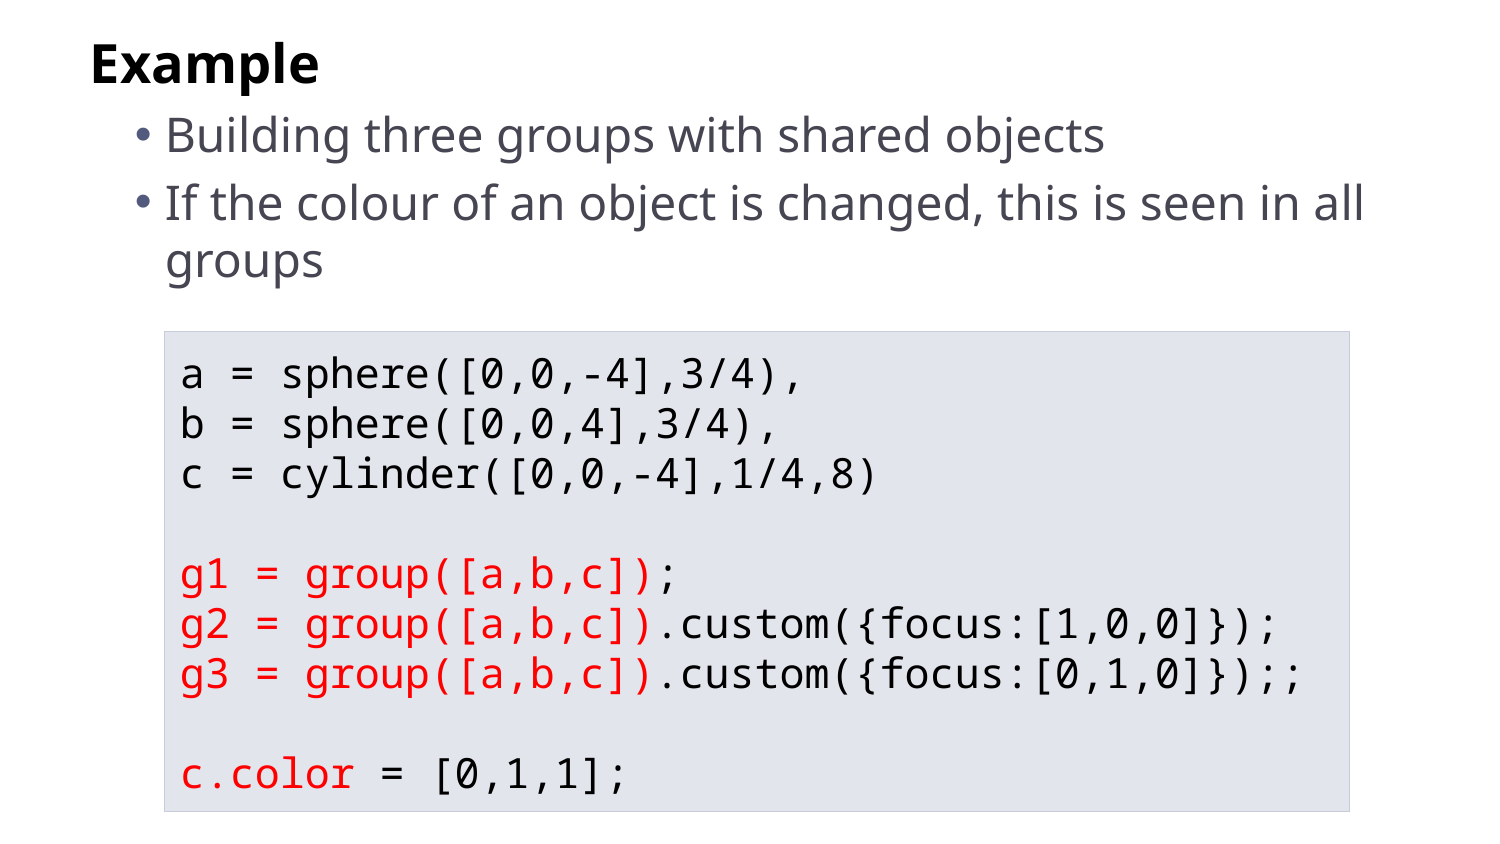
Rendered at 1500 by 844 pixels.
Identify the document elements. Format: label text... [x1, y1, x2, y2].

list Example Building three groups with shared objects If the colour of an object is changed, this is seen in all groups [75, 21, 1475, 835]
text_box a = sphere([0,0,-4],3/4), b = sphere([0,0,4],3/4), c = cylinder([0,0,-4],1/4,8) g1 = group([a,b,c]); g2 = group([a,b,c]).custom({focus:[1,0,0]}); g3 = group([a,b,c]).custom({focus:[0,1,0]});; c.color = [0,1,1]; [164, 331, 1350, 812]
